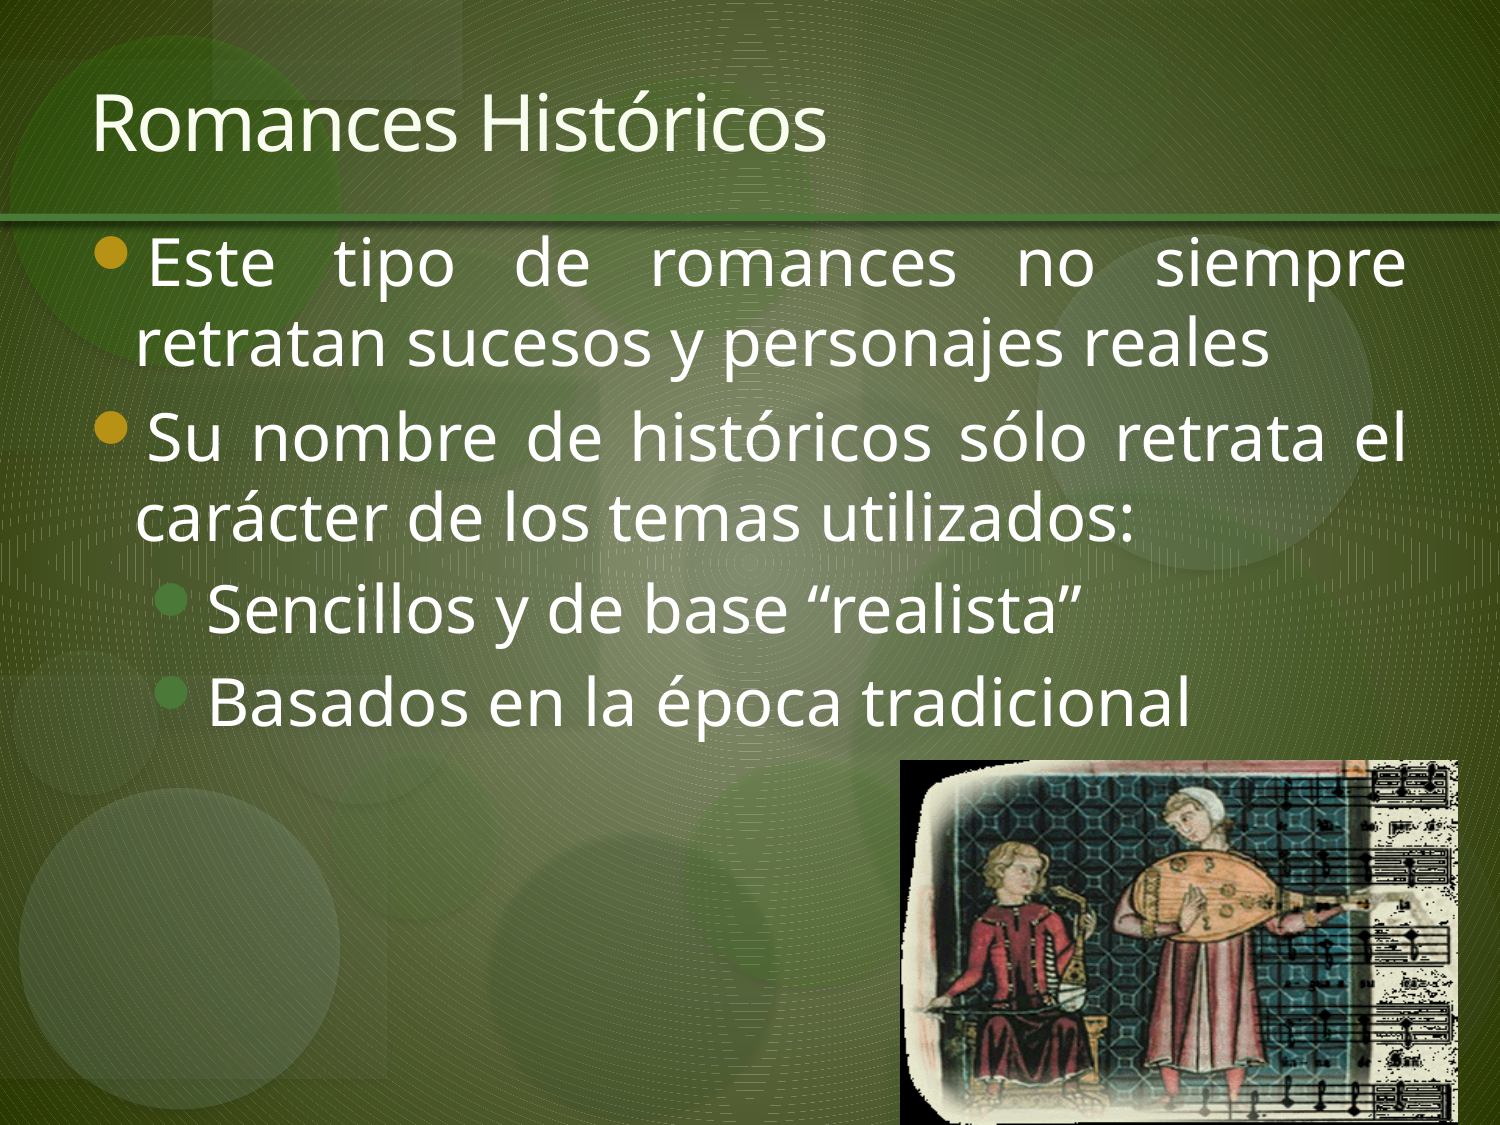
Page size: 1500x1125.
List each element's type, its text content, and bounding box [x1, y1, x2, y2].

list Este tipo de romances no siempre retratan sucesos y personajes reales Su nombre de históricos sólo retrata el carácter de los temas utilizados: Sencillos y de base “realista” Basados en la época tradicional [75, 212, 1425, 1000]
picture [899, 760, 1459, 1125]
title Romances Históricos [75, 26, 1425, 175]
